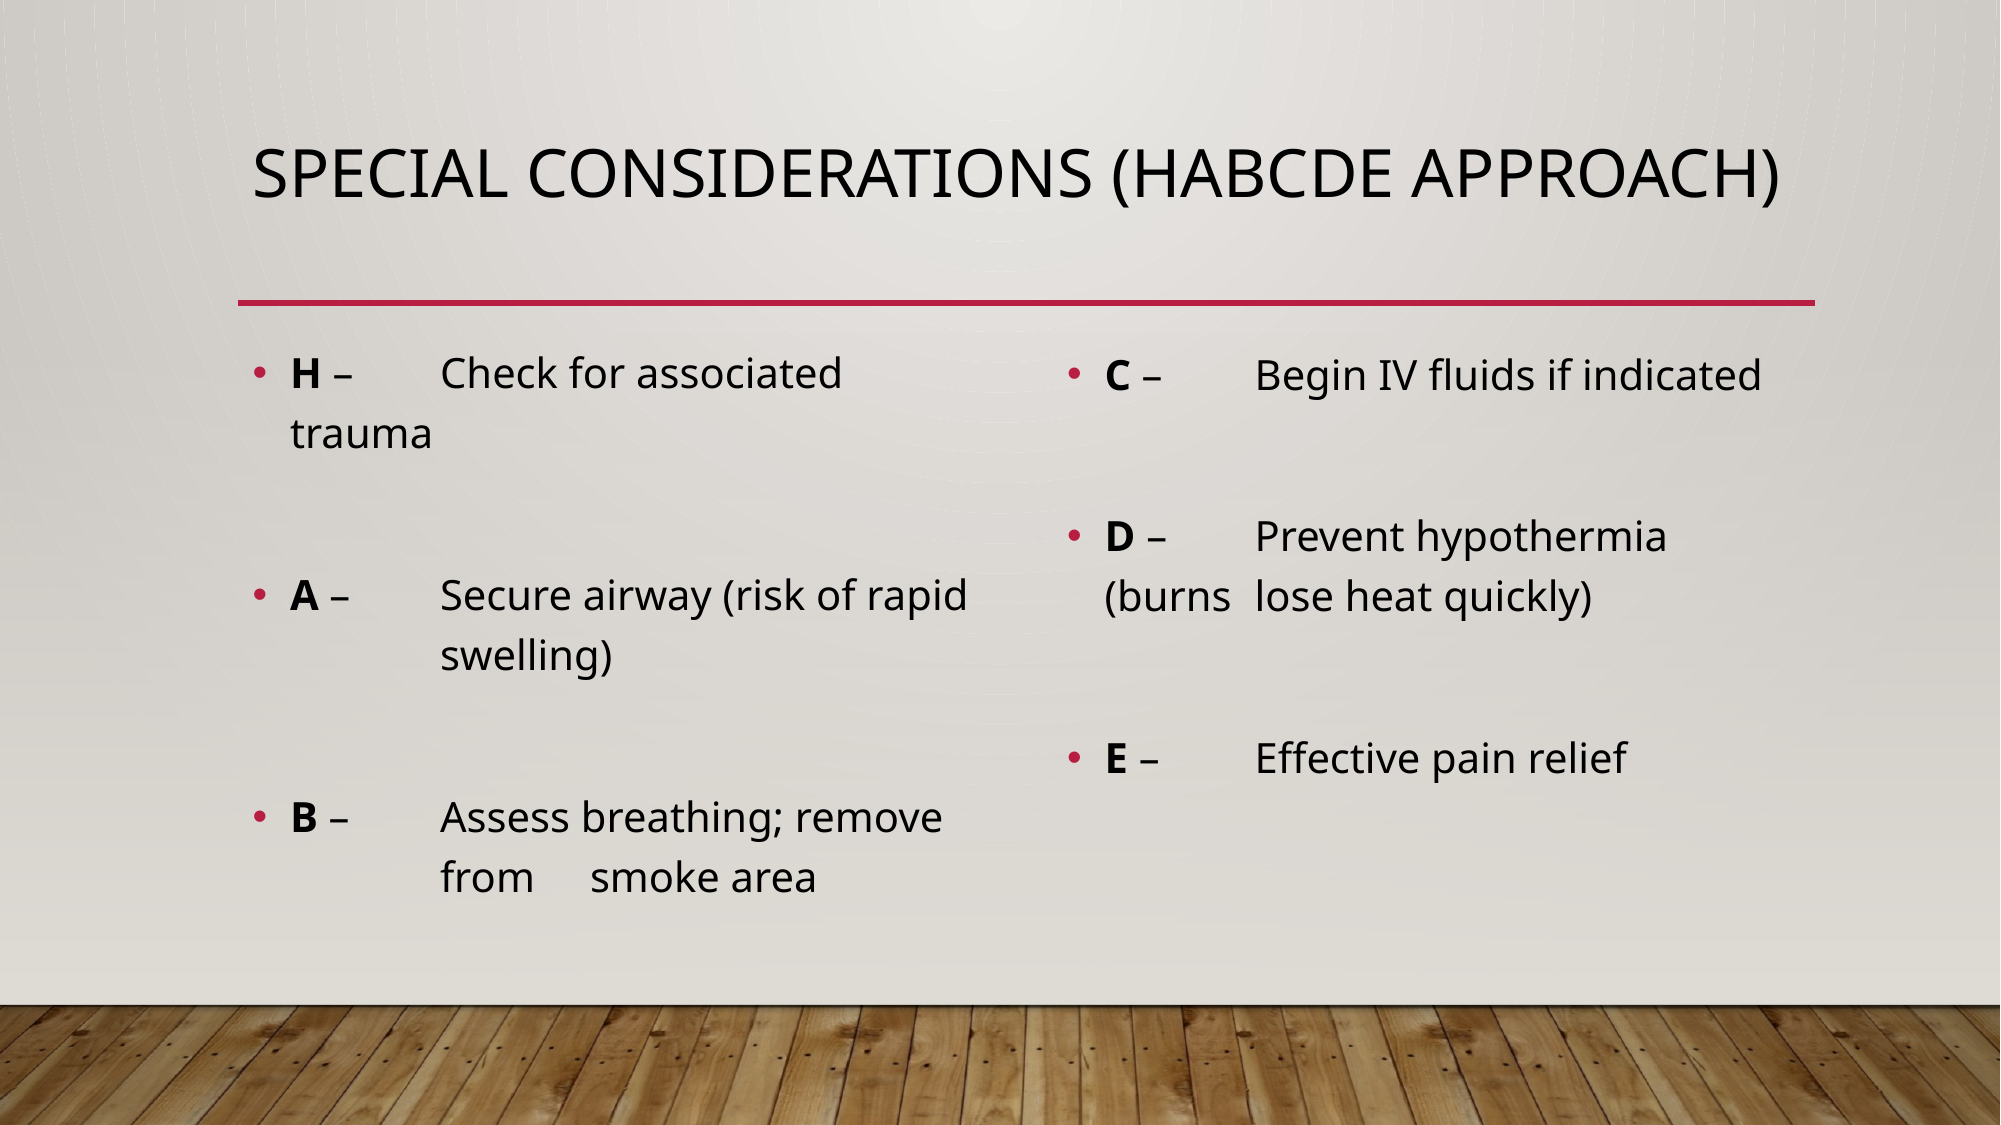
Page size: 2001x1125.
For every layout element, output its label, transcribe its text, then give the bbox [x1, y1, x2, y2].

list H – Check for associated trauma A – Secure airway (risk of rapid swelling) B – Assess breathing; remove from smoke area [237, 329, 1000, 896]
title Special Considerations (HABCDE Approach) [237, 132, 1814, 306]
picture [0, 1005, 2000, 1125]
list C – Begin IV fluids if indicated D – Prevent hypothermia (burns lose heat quickly) E – Effective pain relief [1052, 330, 1815, 896]
